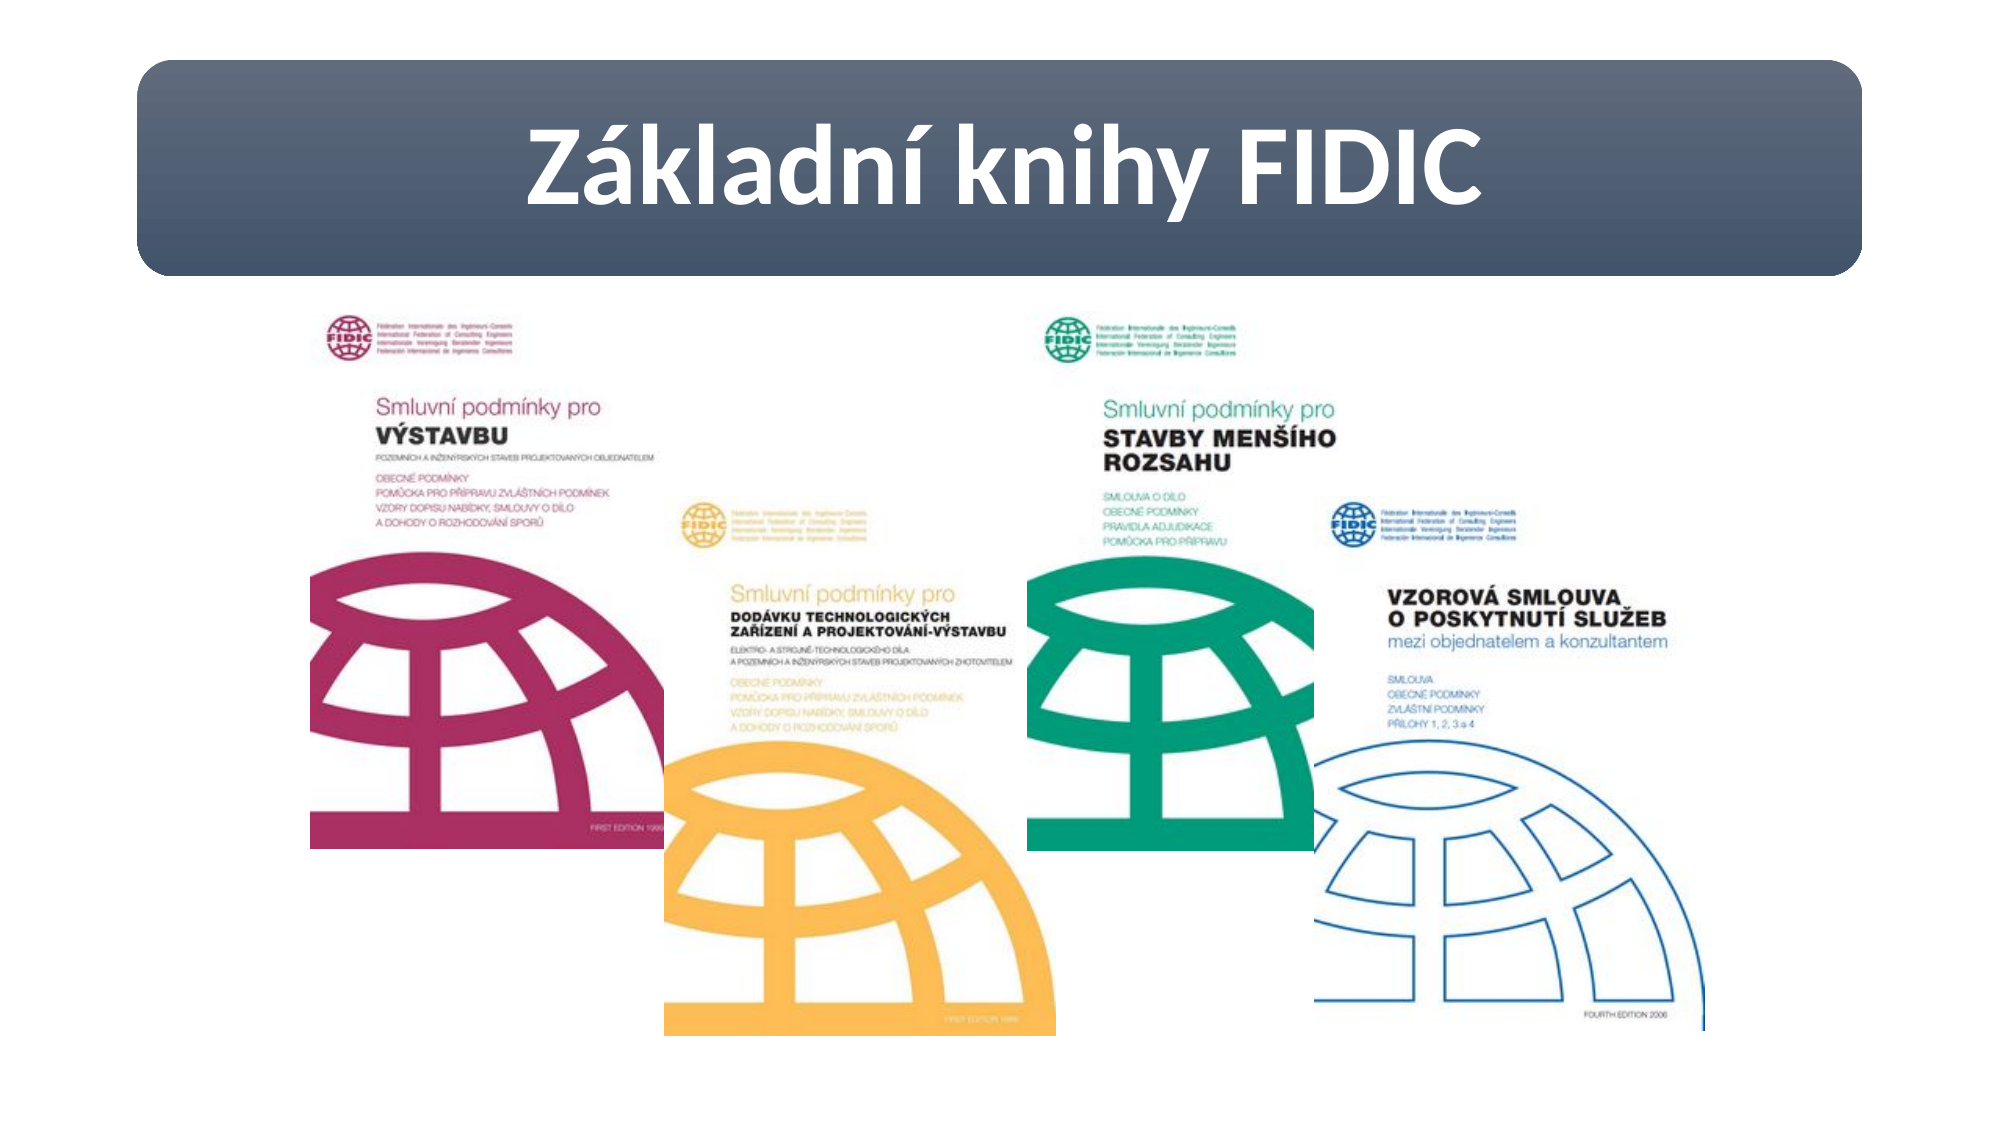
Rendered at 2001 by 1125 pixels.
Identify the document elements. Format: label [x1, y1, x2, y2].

text_box [137, 59, 1863, 278]
picture [310, 311, 1706, 1036]
